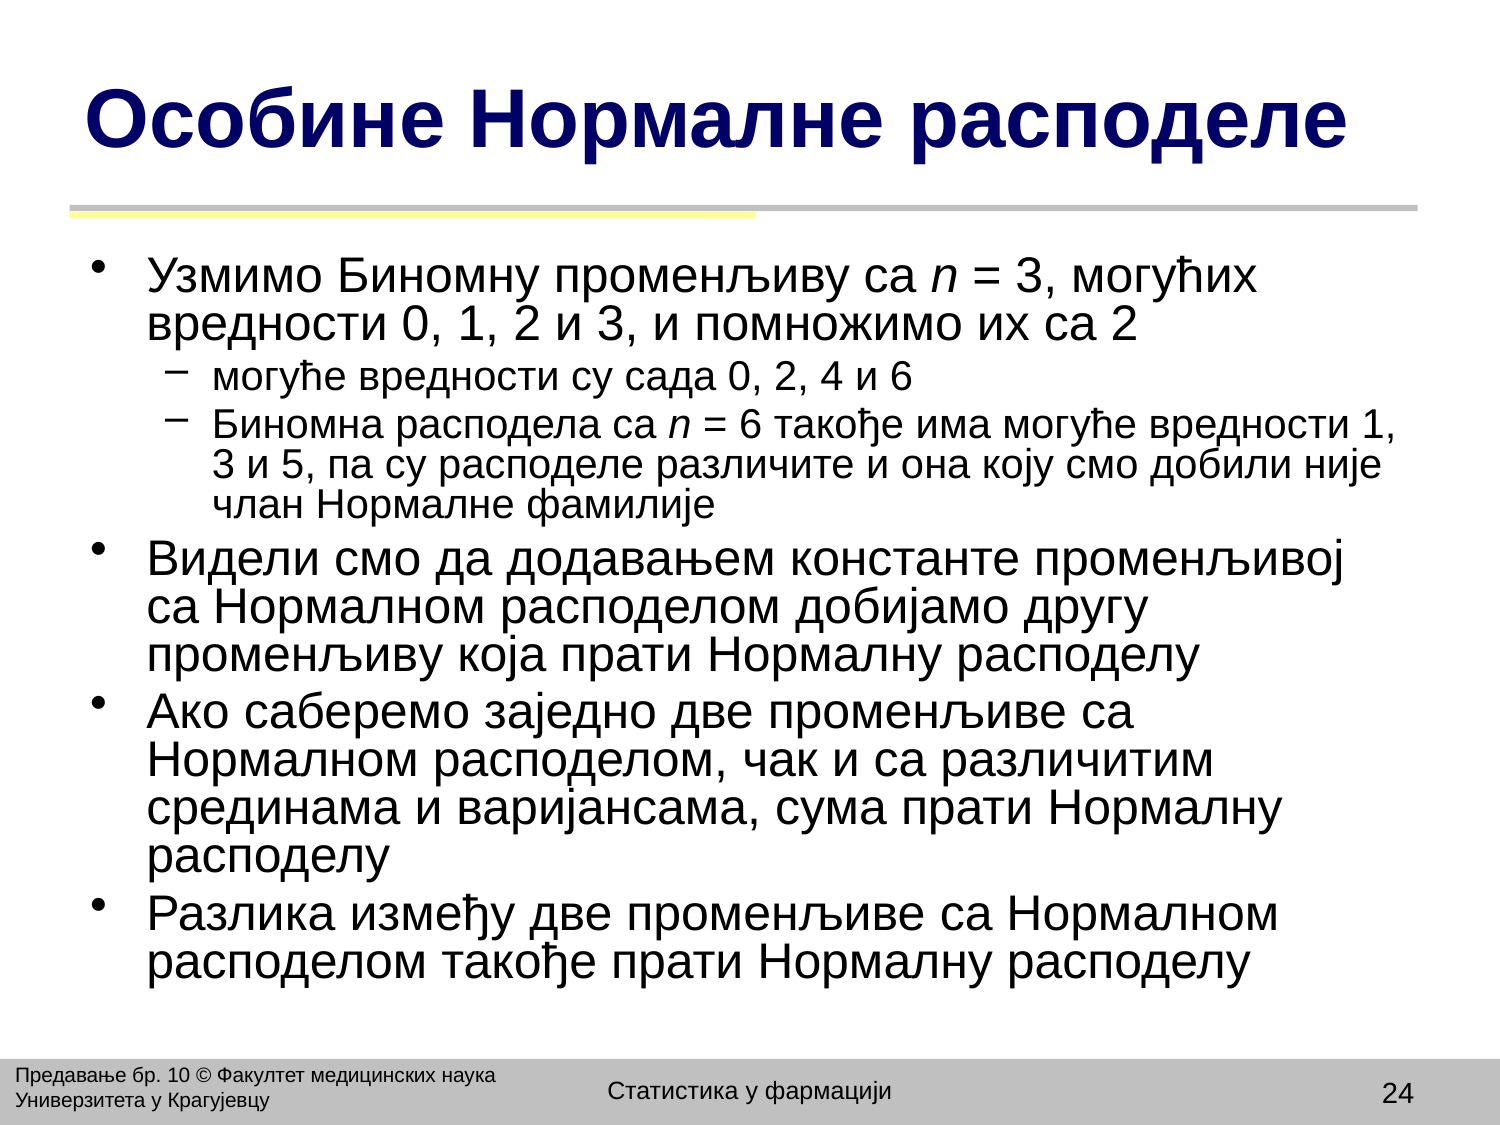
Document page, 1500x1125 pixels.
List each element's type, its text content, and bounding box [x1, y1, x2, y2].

slide_number 24 [1079, 1066, 1430, 1125]
slide_number Предавање бр. 10 © Факултет медицинских наука Универзитета у Крагујевцу [0, 1053, 622, 1108]
list Узмимо Биномну променљиву са n = 3, могућих вредности 0, 1, 2 и 3, и помножимо их са 2 могуће вредности су сада 0, 2, 4 и 6 Биномна расподела са n = 6 такође има могуће вредности 1, 3 и 5, па су расподеле различите и она коју смо добили није члан Нормалне фамилије Видели смо да додавањем константе променљивој са Нормалном расподелом добијамо другу променљиву која прати Нормалну расподелу Aко саберемо заједно две променљиве са Нормалном расподелом, чак и са различитим срединама и варијансама, сума прати Нормалну расподелу Разлика између две променљиве са Нормалном расподелом такође прати Нормалну расподелу [74, 246, 1426, 1023]
title Особине Нормалне расподеле [69, 19, 1426, 208]
footer Статистика у фармацији [512, 1066, 988, 1125]
